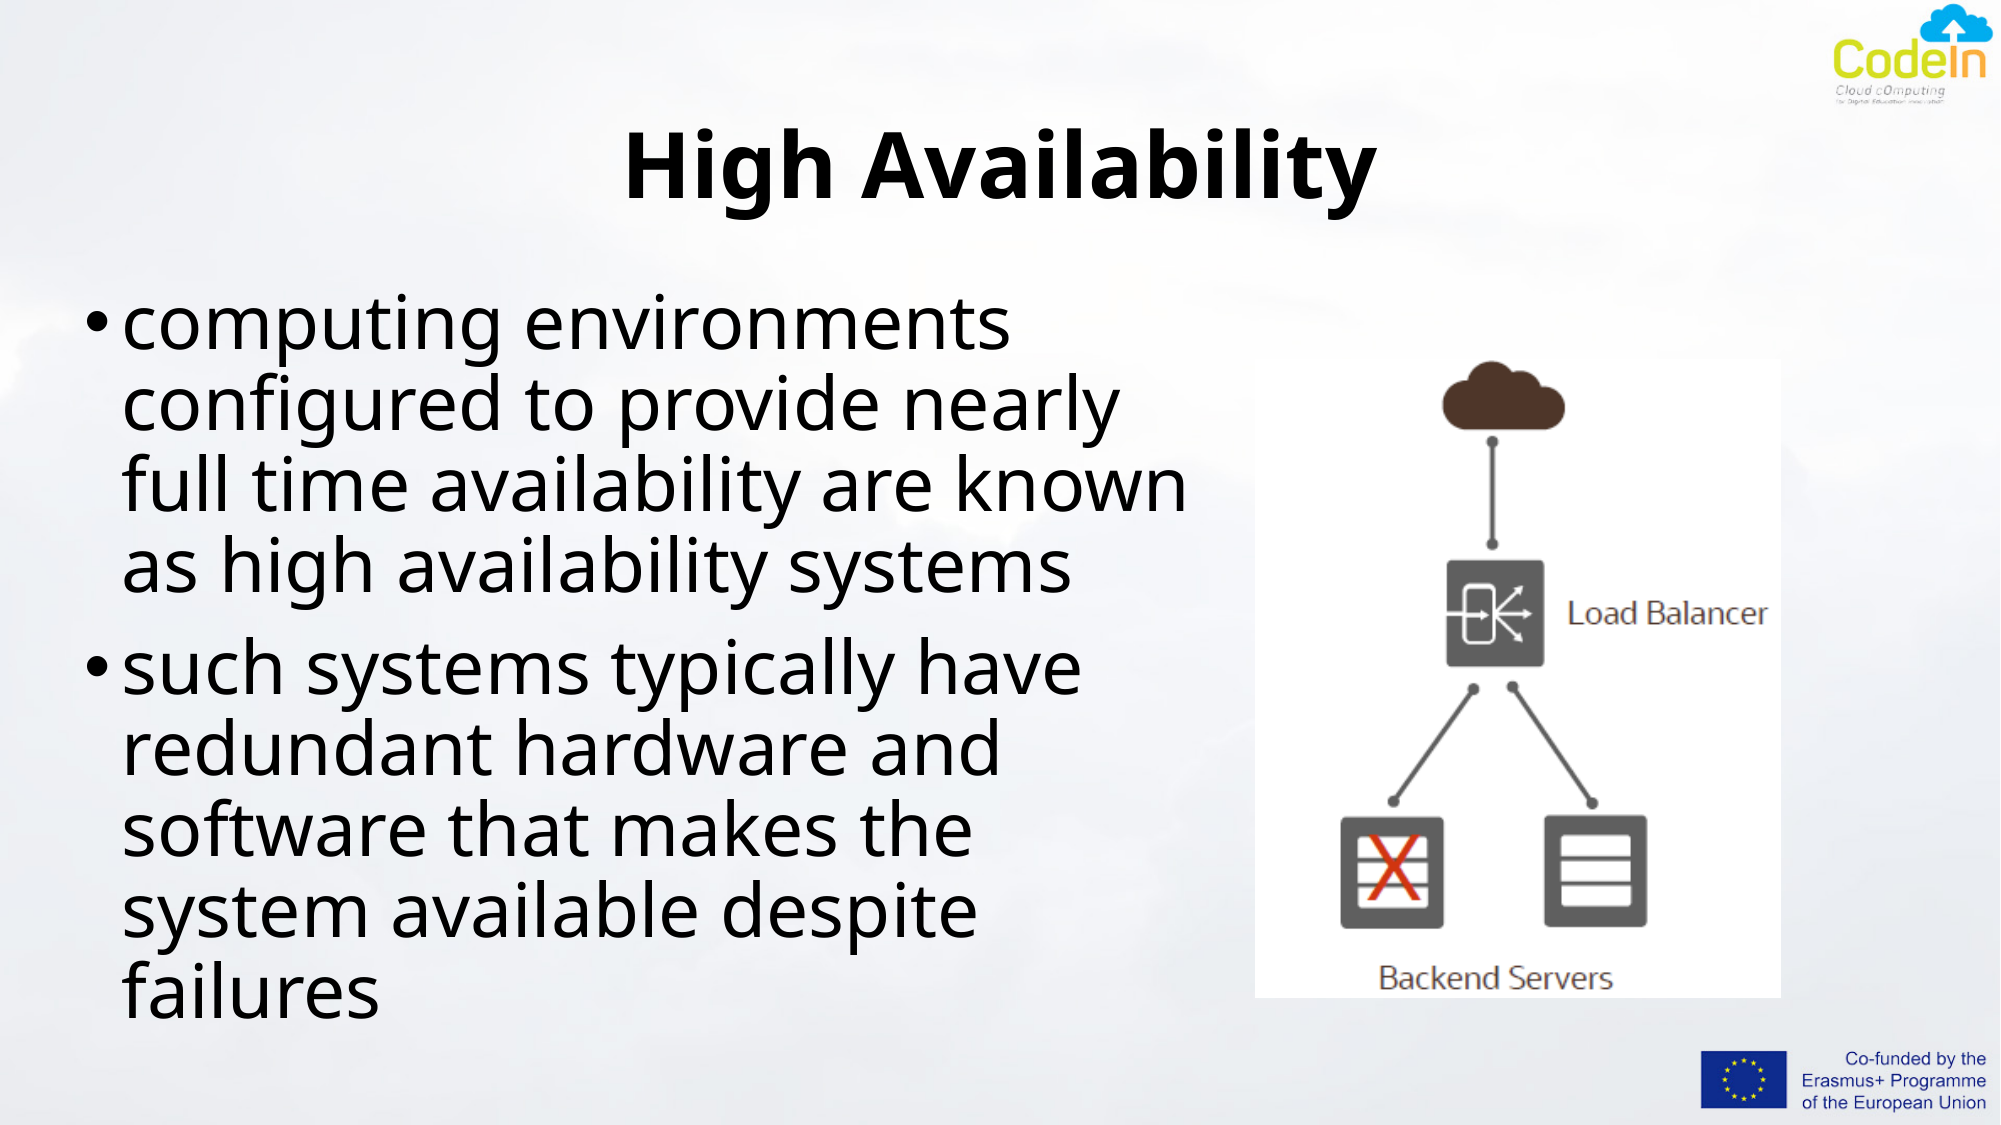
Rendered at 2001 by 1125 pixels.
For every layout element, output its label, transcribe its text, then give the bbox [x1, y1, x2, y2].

list computing environments configured to provide nearly full time availability are known as high availability systems such systems typically have redundant hardware and software that makes the system available despite failures [69, 277, 1225, 1125]
picture [0, 0, 2001, 1125]
title High Availability [137, 59, 1863, 278]
